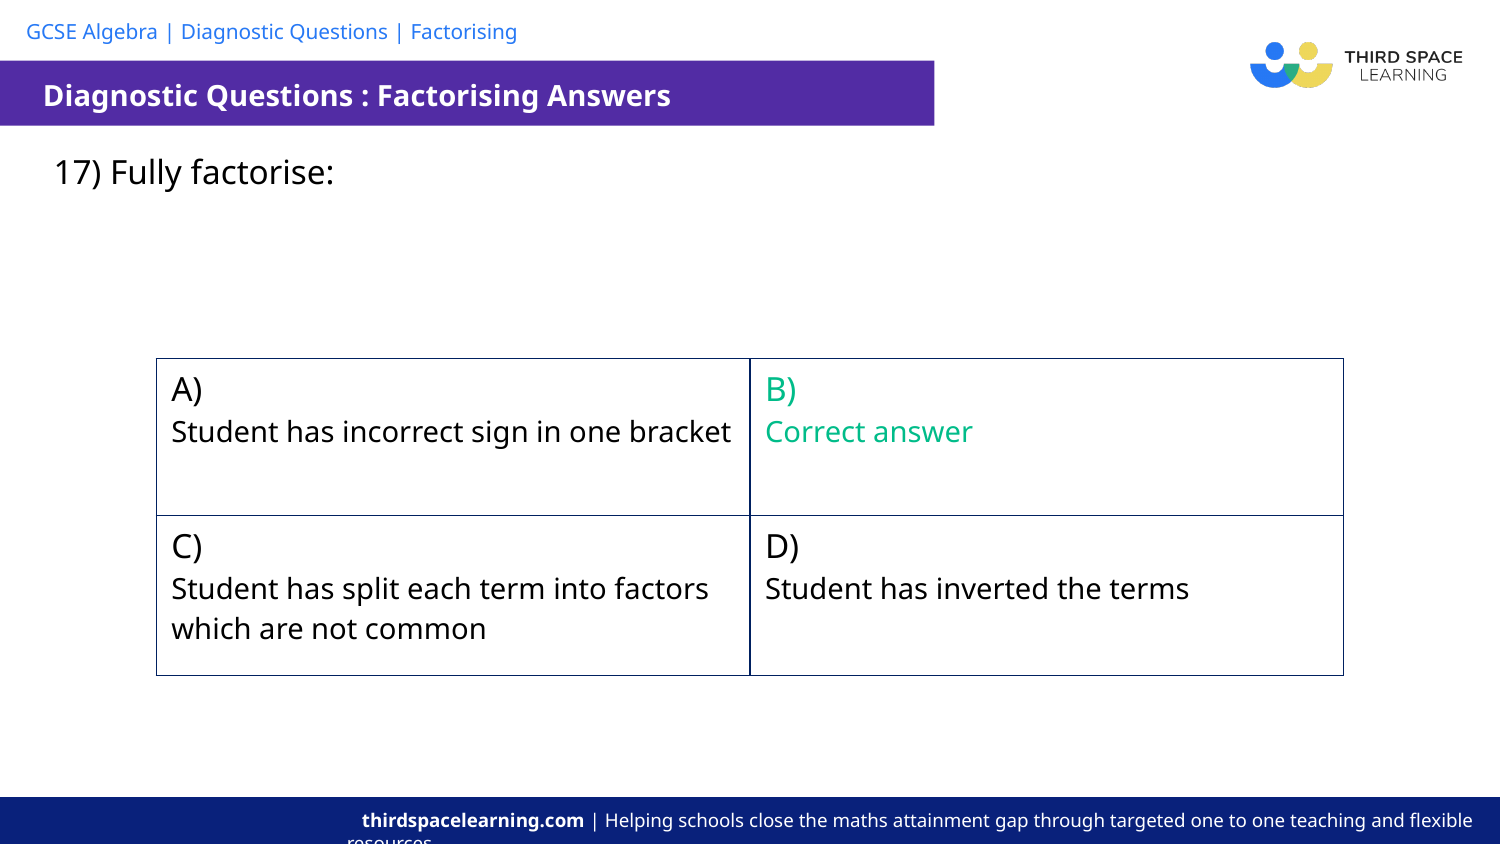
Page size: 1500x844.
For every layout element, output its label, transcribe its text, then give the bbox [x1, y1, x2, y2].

picture [1250, 33, 1465, 99]
text_box Diagnostic Questions : Factorising Answers [27, 61, 849, 127]
